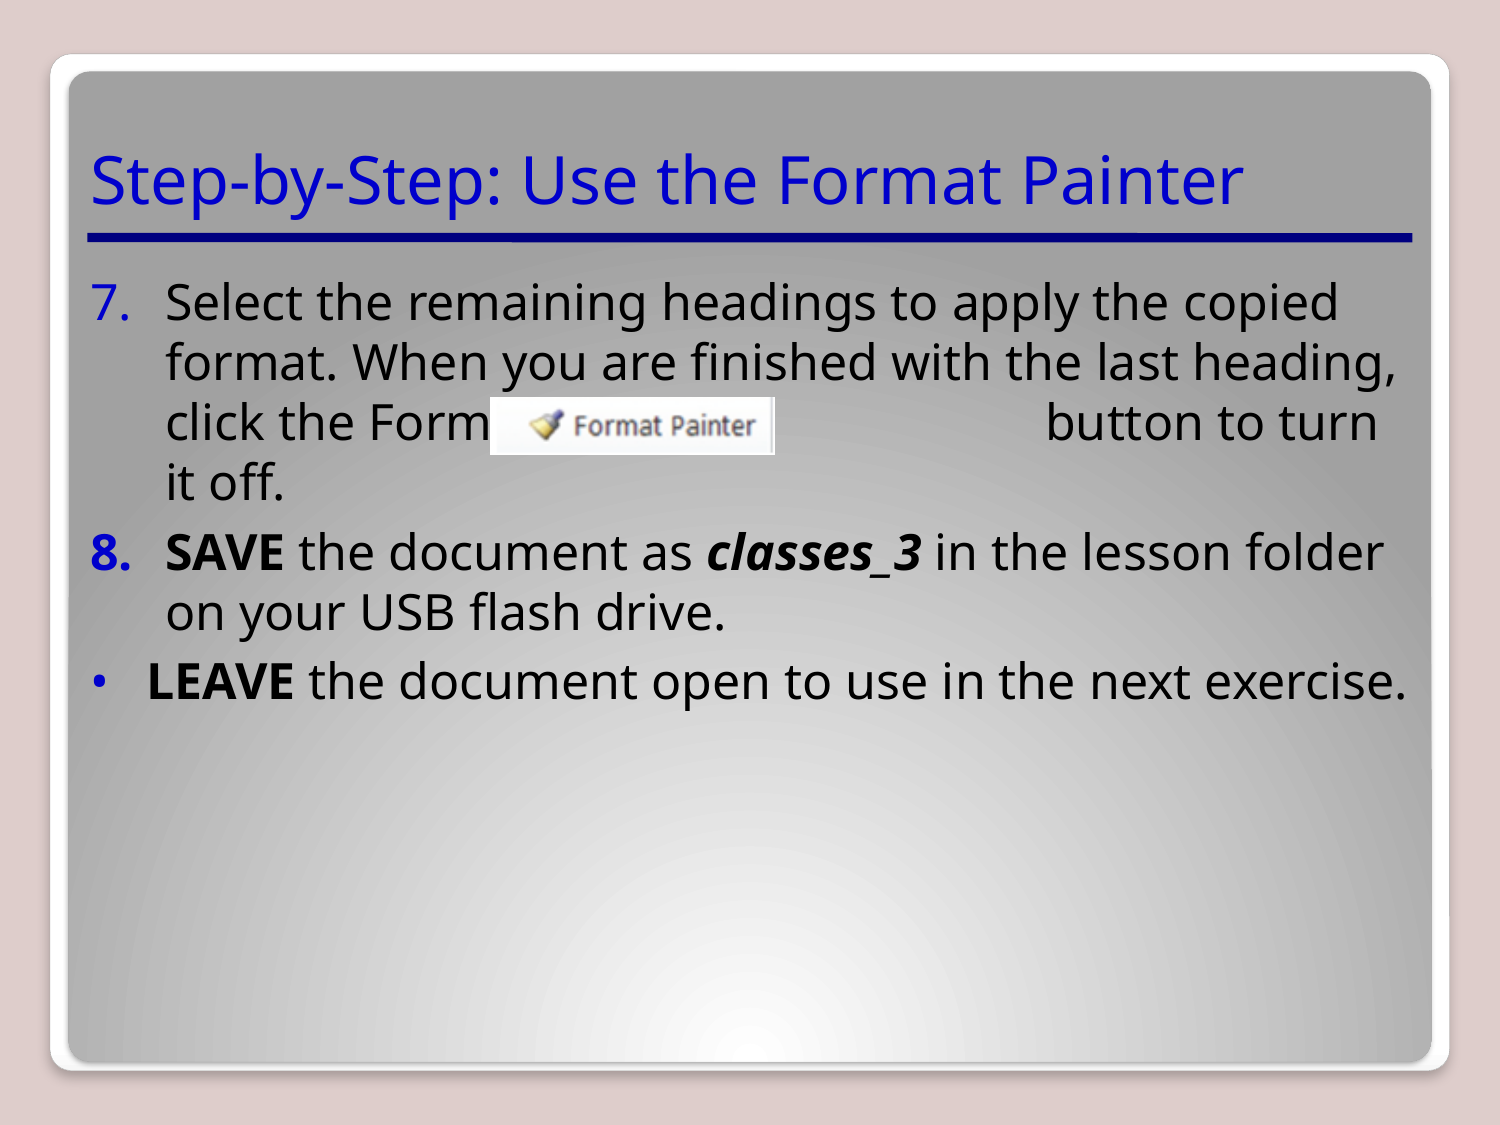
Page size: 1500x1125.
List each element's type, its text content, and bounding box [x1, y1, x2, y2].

title Step-by-Step: Use the Format Painter [74, 74, 1426, 226]
list Select the remaining headings to apply the copied format. When you are finished with the last heading, click the Format Painter button to turn it off. SAVE the document as classes_3 in the lesson folder on your USB flash drive. LEAVE the document open to use in the next exercise. [74, 262, 1426, 1063]
picture [489, 396, 776, 456]
